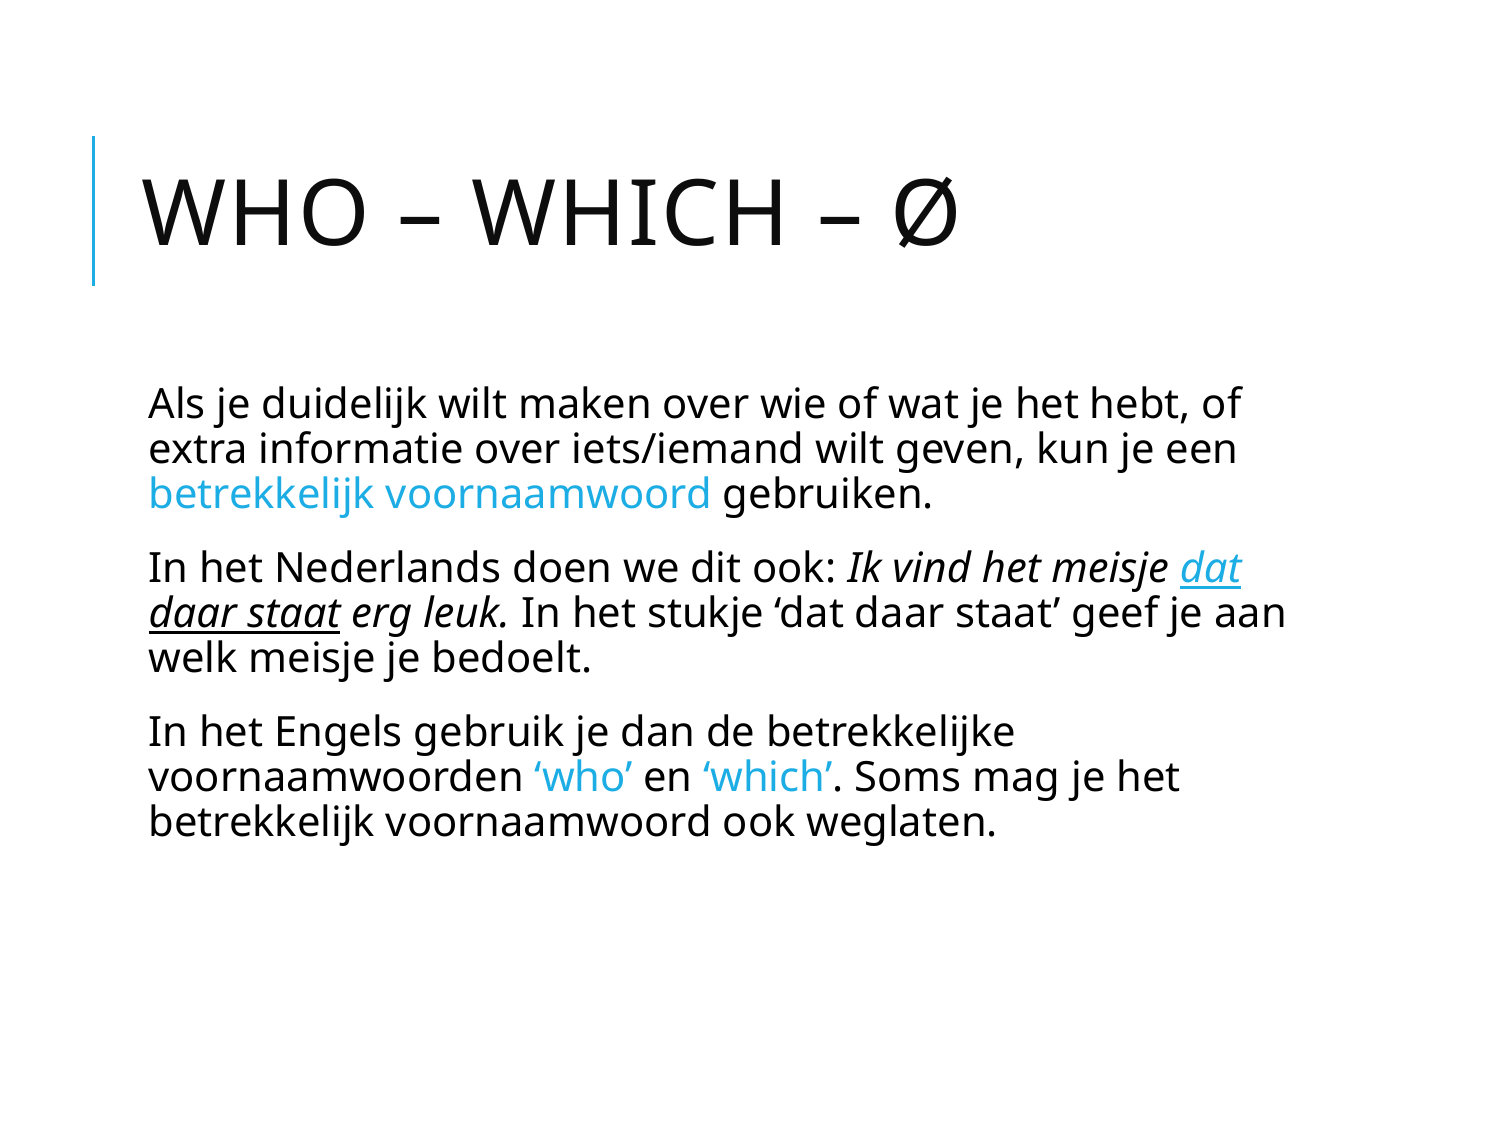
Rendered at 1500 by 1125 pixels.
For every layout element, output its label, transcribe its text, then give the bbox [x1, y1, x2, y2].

title Who – which – Ø [126, 96, 1322, 342]
list Als je duidelijk wilt maken over wie of wat je het hebt, of extra informatie over iets/iemand wilt geven, kun je een betrekkelijk voornaamwoord gebruiken. In het Nederlands doen we dit ook: Ik vind het meisje dat daar staat erg leuk. In het stukje ‘dat daar staat’ geef je aan welk meisje je bedoelt. In het Engels gebruik je dan de betrekkelijke voornaamwoorden ‘who’ en ‘which’. Soms mag je het betrekkelijk voornaamwoord ook weglaten. [126, 375, 1322, 1035]
